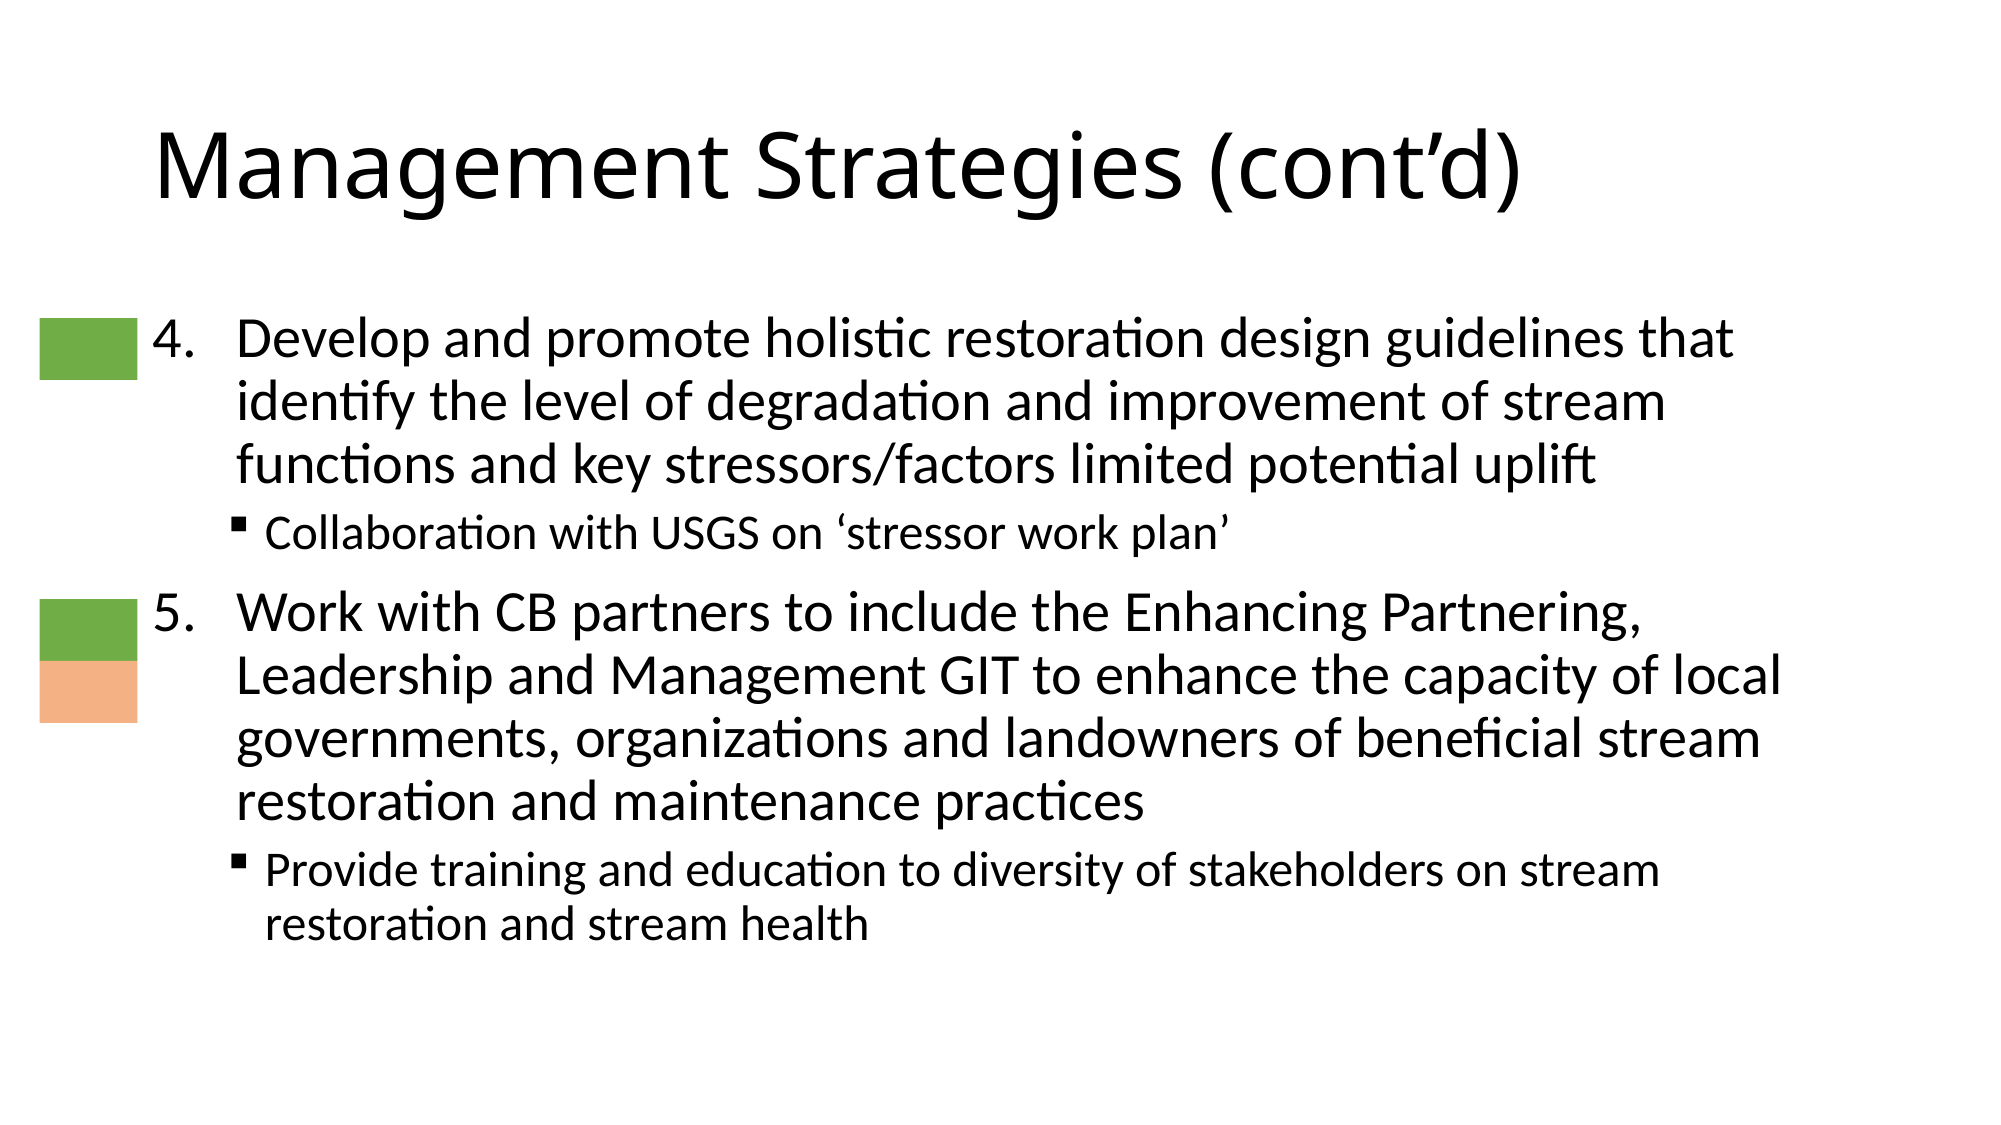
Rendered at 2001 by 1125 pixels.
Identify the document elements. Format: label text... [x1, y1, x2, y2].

title Management Strategies (cont’d) [137, 59, 1863, 278]
text_box [39, 598, 138, 660]
list Develop and promote holistic restoration design guidelines that identify the level of degradation and improvement of stream functions and key stressors/factors limited potential uplift Collaboration with USGS on ‘stressor work plan’ Work with CB partners to include the Enhancing Partnering, Leadership and Management GIT to enhance the capacity of local governments, organizations and landowners of beneficial stream restoration and maintenance practices Provide training and education to diversity of stakeholders on stream restoration and stream health [137, 299, 1863, 1014]
text_box [39, 660, 138, 724]
text_box [39, 317, 138, 381]
